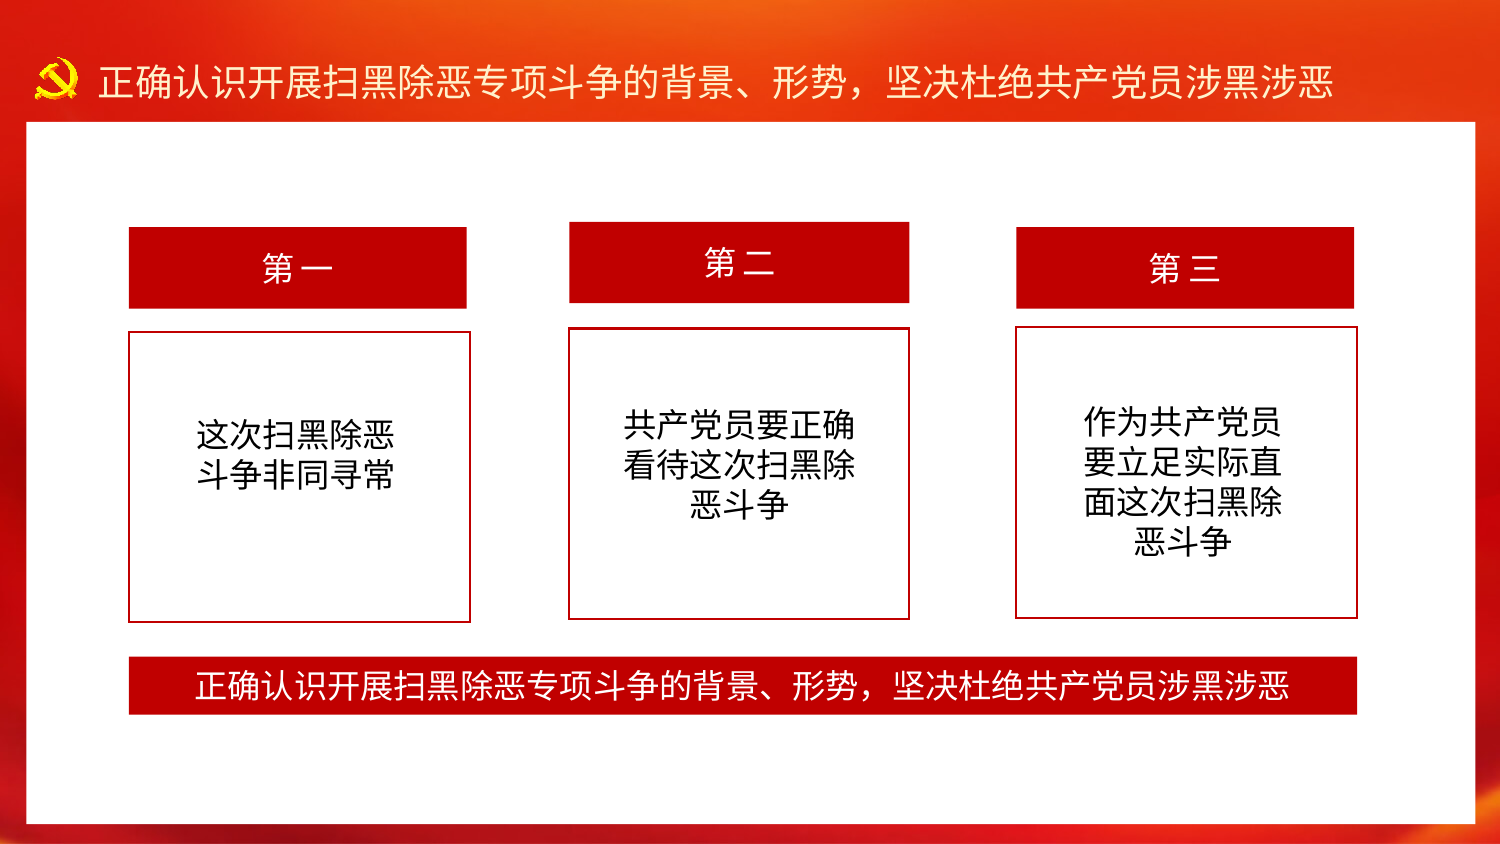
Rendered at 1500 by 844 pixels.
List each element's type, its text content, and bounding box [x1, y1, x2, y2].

text_box 第一 [128, 227, 467, 309]
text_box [129, 327, 1373, 651]
text_box 正确认识开展扫黑除恶专项斗争的背景、形势，坚决杜绝共产党员涉黑涉恶 [128, 656, 1358, 715]
text_box 第三 [1016, 227, 1355, 309]
picture [0, 0, 1500, 844]
text_box 第二 [569, 221, 910, 304]
